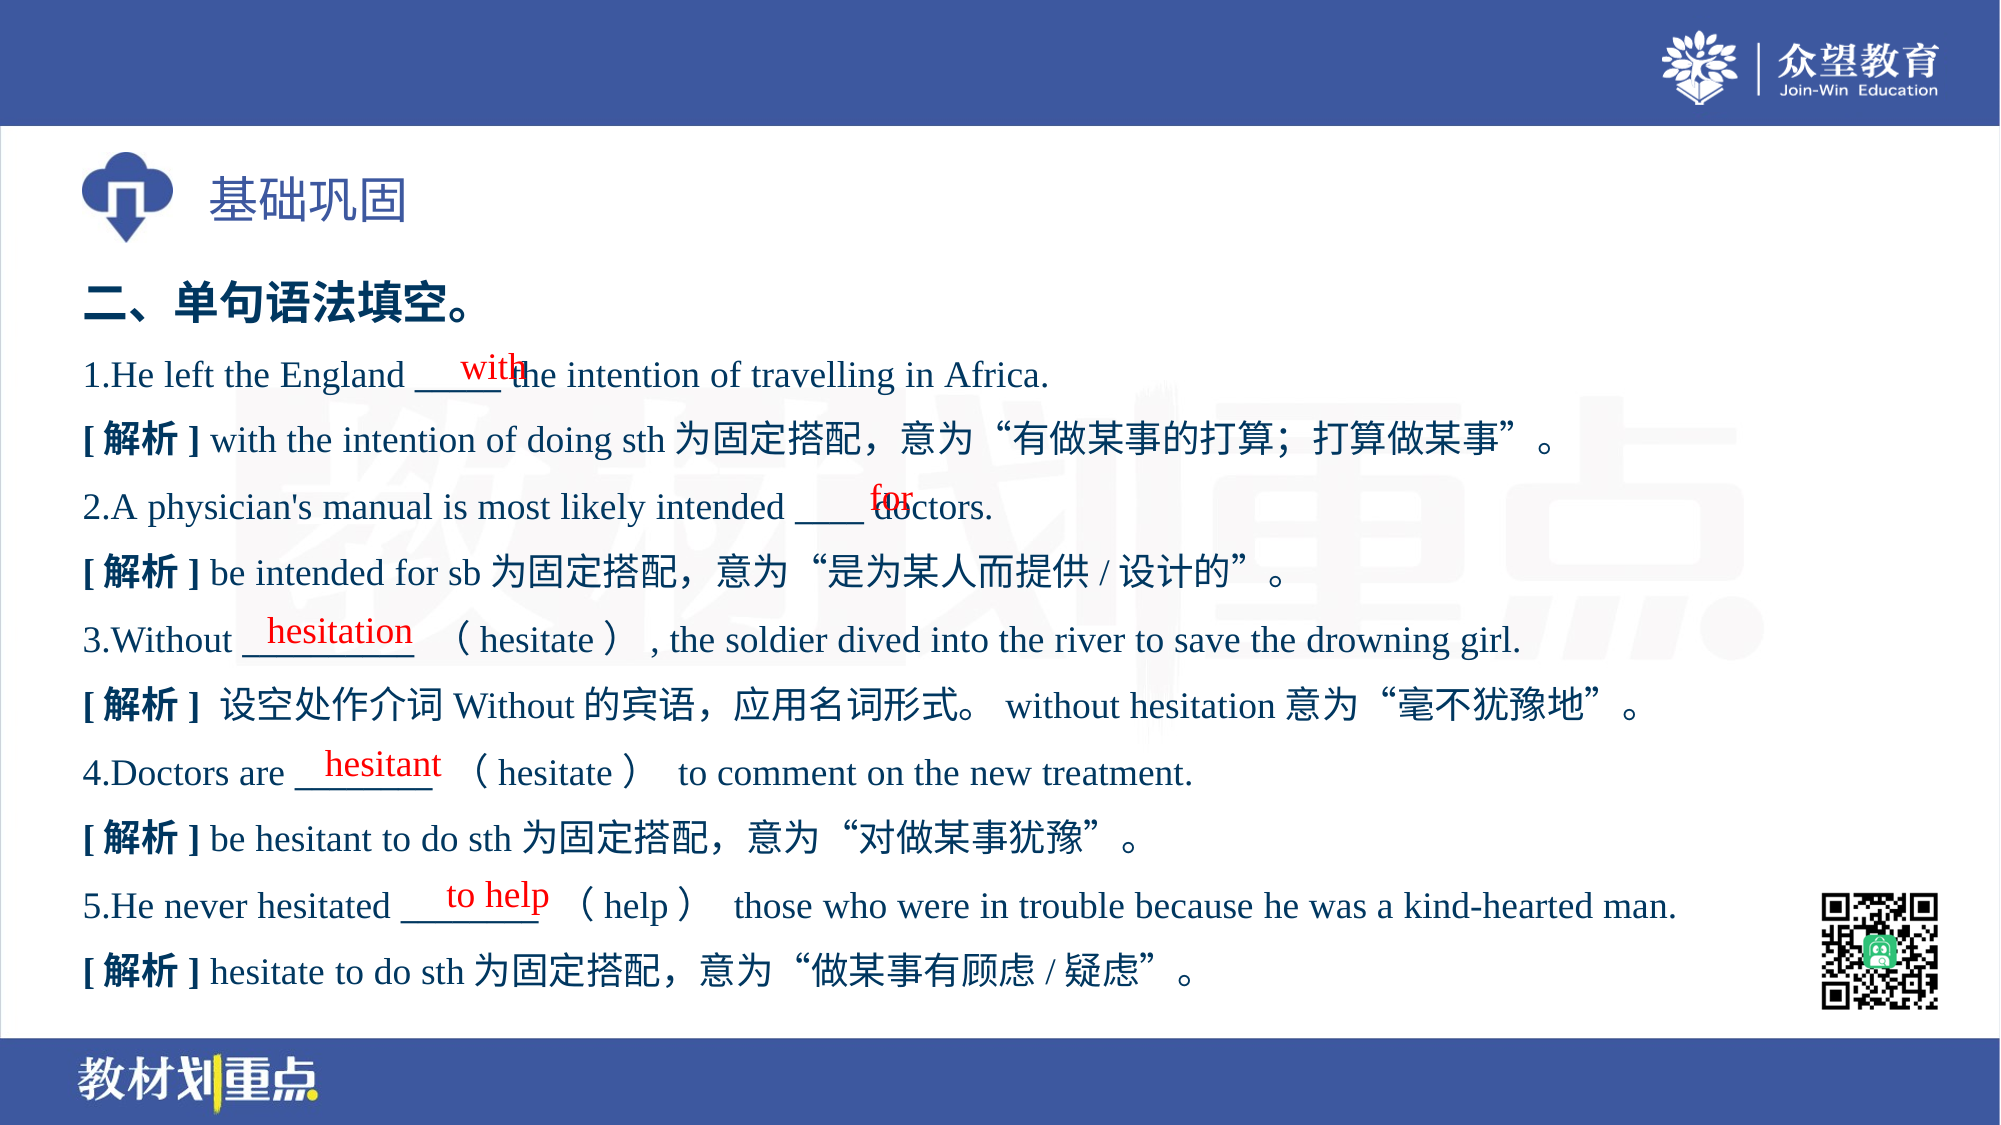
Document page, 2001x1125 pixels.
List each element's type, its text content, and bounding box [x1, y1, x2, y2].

text_box [解析] be intended for sb为固定搭配，意为“是为某人而提供/设计的”。 [82, 528, 1817, 587]
text_box [解析] 设空处作介词Without的宾语，应用名词形式。without hesitation意为“毫不犹豫地”。 [82, 661, 1817, 720]
text_box with [446, 321, 541, 381]
text_box 1.He left the England _____ the intention of travelling in Africa. [82, 330, 1817, 388]
text_box 二、单句语法填空。 [82, 247, 1817, 330]
text_box 2.A physician's manual is most likely intended ____ doctors. [82, 461, 1817, 520]
text_box 5.He never hesitated ________ （help） those who were in trouble because he was a kind-hearted man. [82, 861, 1817, 919]
text_box 4.Doctors are ________ （hesitate） to comment on the new treatment. [82, 728, 1817, 786]
text_box for [855, 453, 927, 512]
text_box to help [428, 850, 568, 909]
text_box [解析] with the intention of doing sth为固定搭配，意为“有做某事的打算；打算做某事”。 [82, 395, 1817, 453]
text_box 3.Without __________ （hesitate）, the soldier dived into the river to save the drowning girl. [82, 595, 1817, 653]
text_box [解析] hesitate to do sth为固定搭配，意为“做某事有顾虑/疑虑”。 [82, 927, 1817, 986]
picture [0, 0, 2000, 1125]
text_box [解析] be hesitant to do sth为固定搭配，意为“对做某事犹豫”。 [82, 794, 1817, 853]
text_box hesitation [253, 586, 427, 645]
text_box hesitant [311, 719, 456, 778]
